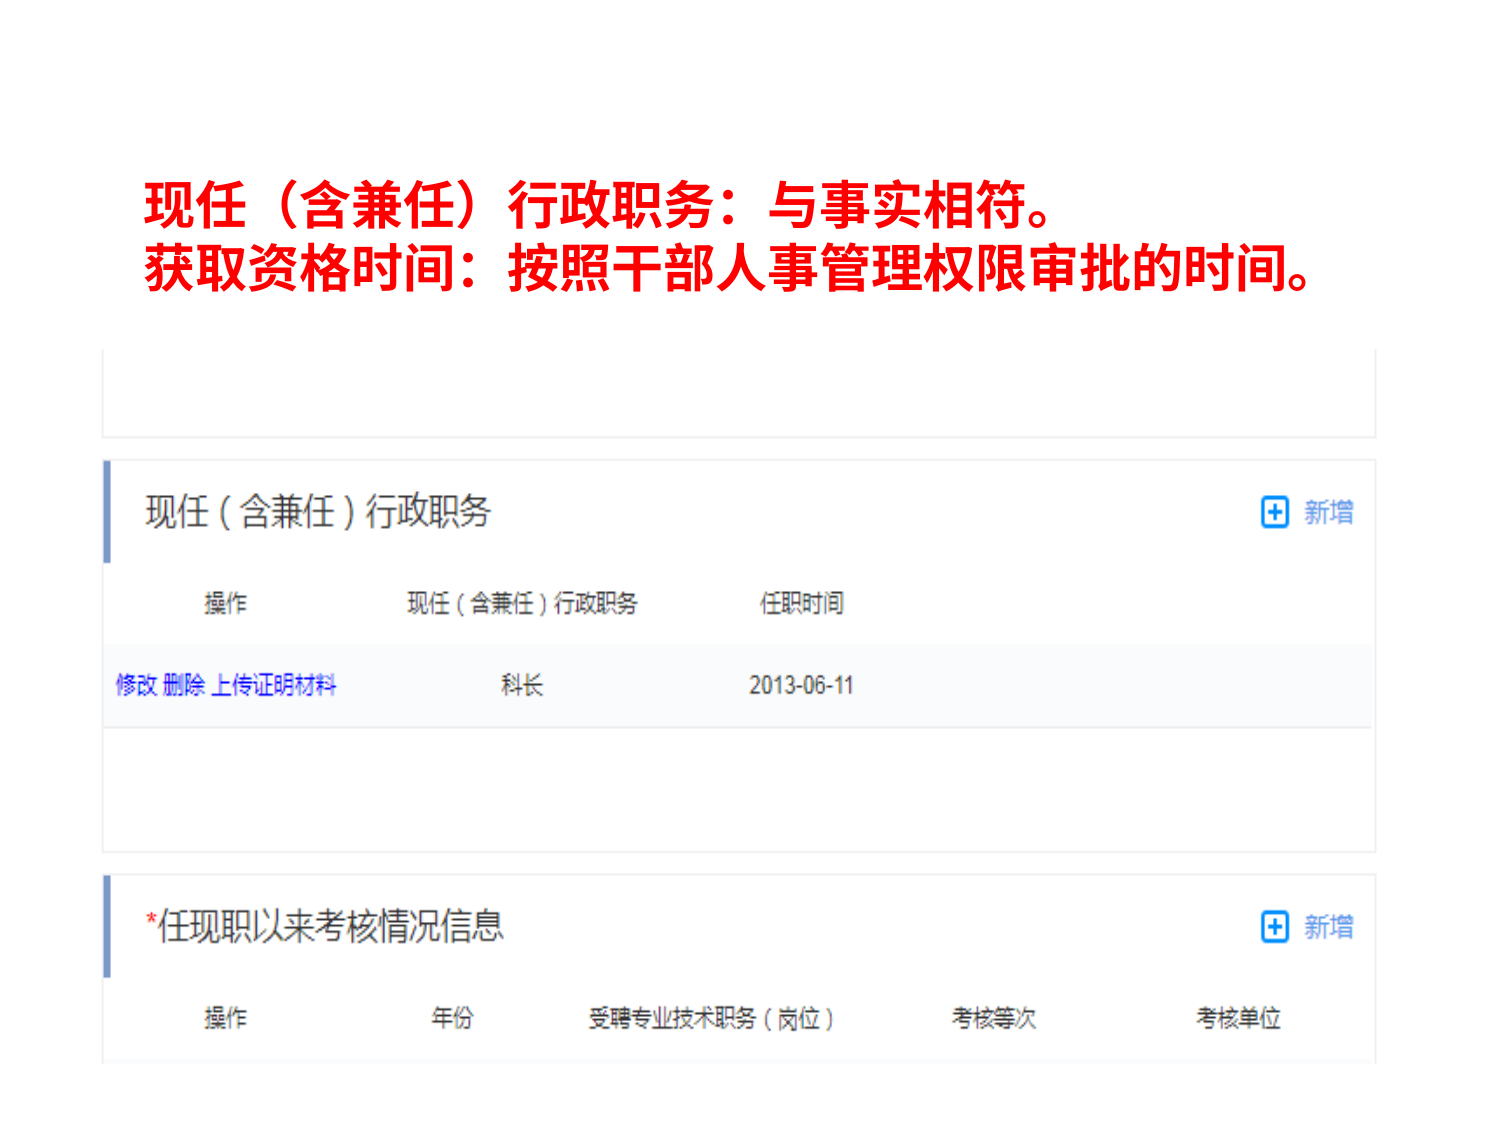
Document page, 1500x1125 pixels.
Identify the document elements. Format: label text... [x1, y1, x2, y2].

text_box 现任（含兼任）行政职务：与事实相符。 获取资格时间：按照干部人事管理权限审批的时间。 [131, 166, 1318, 304]
picture [69, 349, 1389, 1064]
